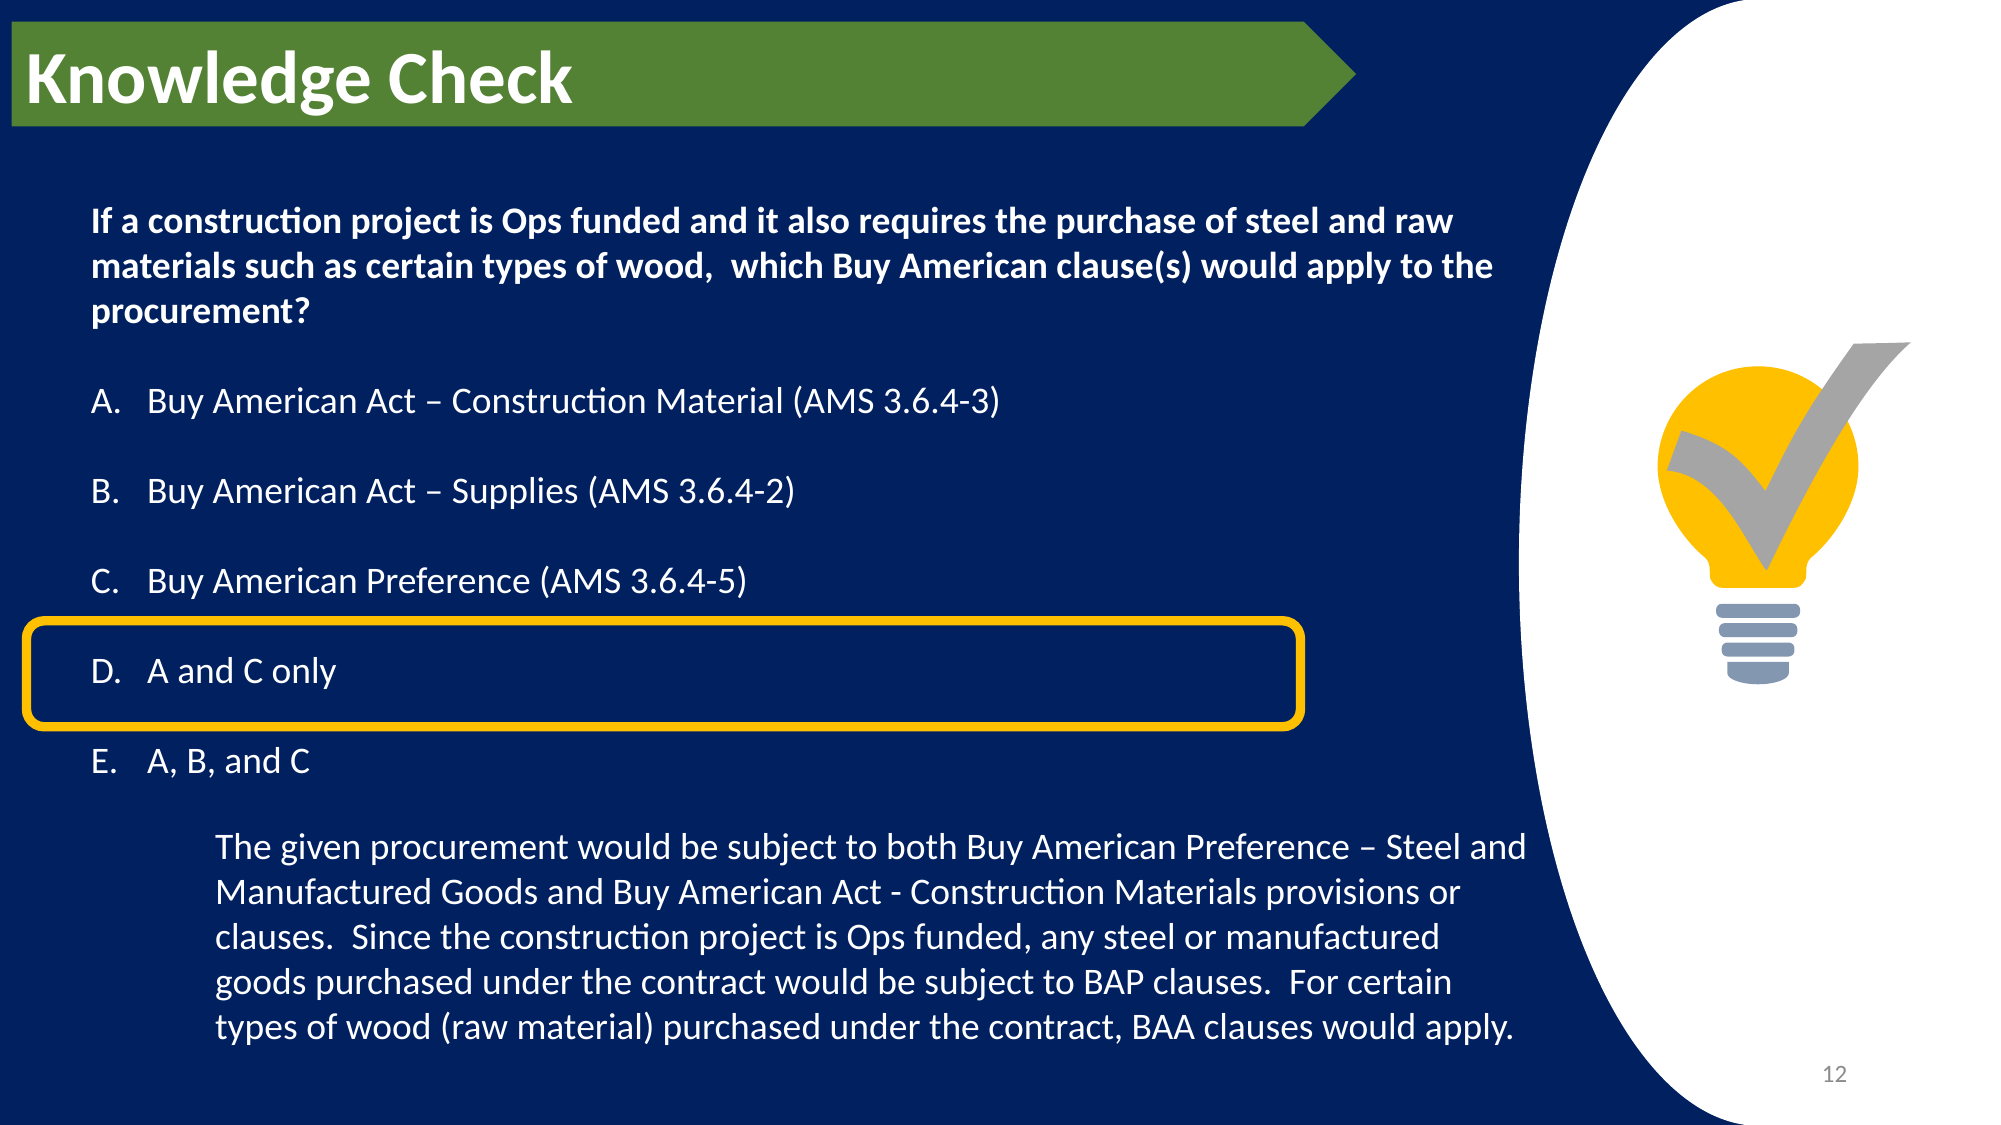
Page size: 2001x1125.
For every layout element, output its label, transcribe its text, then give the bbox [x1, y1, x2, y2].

text_box [1670, 365, 1821, 487]
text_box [1716, 603, 1801, 685]
text_box [1670, 421, 1860, 589]
text_box [1539, 0, 2000, 1125]
text_box If a construction project is Ops funded and it also requires the purchase of steel and raw materials such as certain types of wood, which Buy American clause(s) would apply to the procurement? Buy American Act – Construction Material (AMS 3.6.4-3) Buy American Act – Supplies (AMS 3.6.4-2) Buy American Preference (AMS 3.6.4-5) A and C only A, B, and C [76, 189, 1670, 789]
text_box Knowledge Check [11, 21, 1357, 127]
text_box [1670, 341, 1914, 571]
text_box [25, 619, 76, 728]
slide_number 12 [1412, 1042, 1863, 1103]
